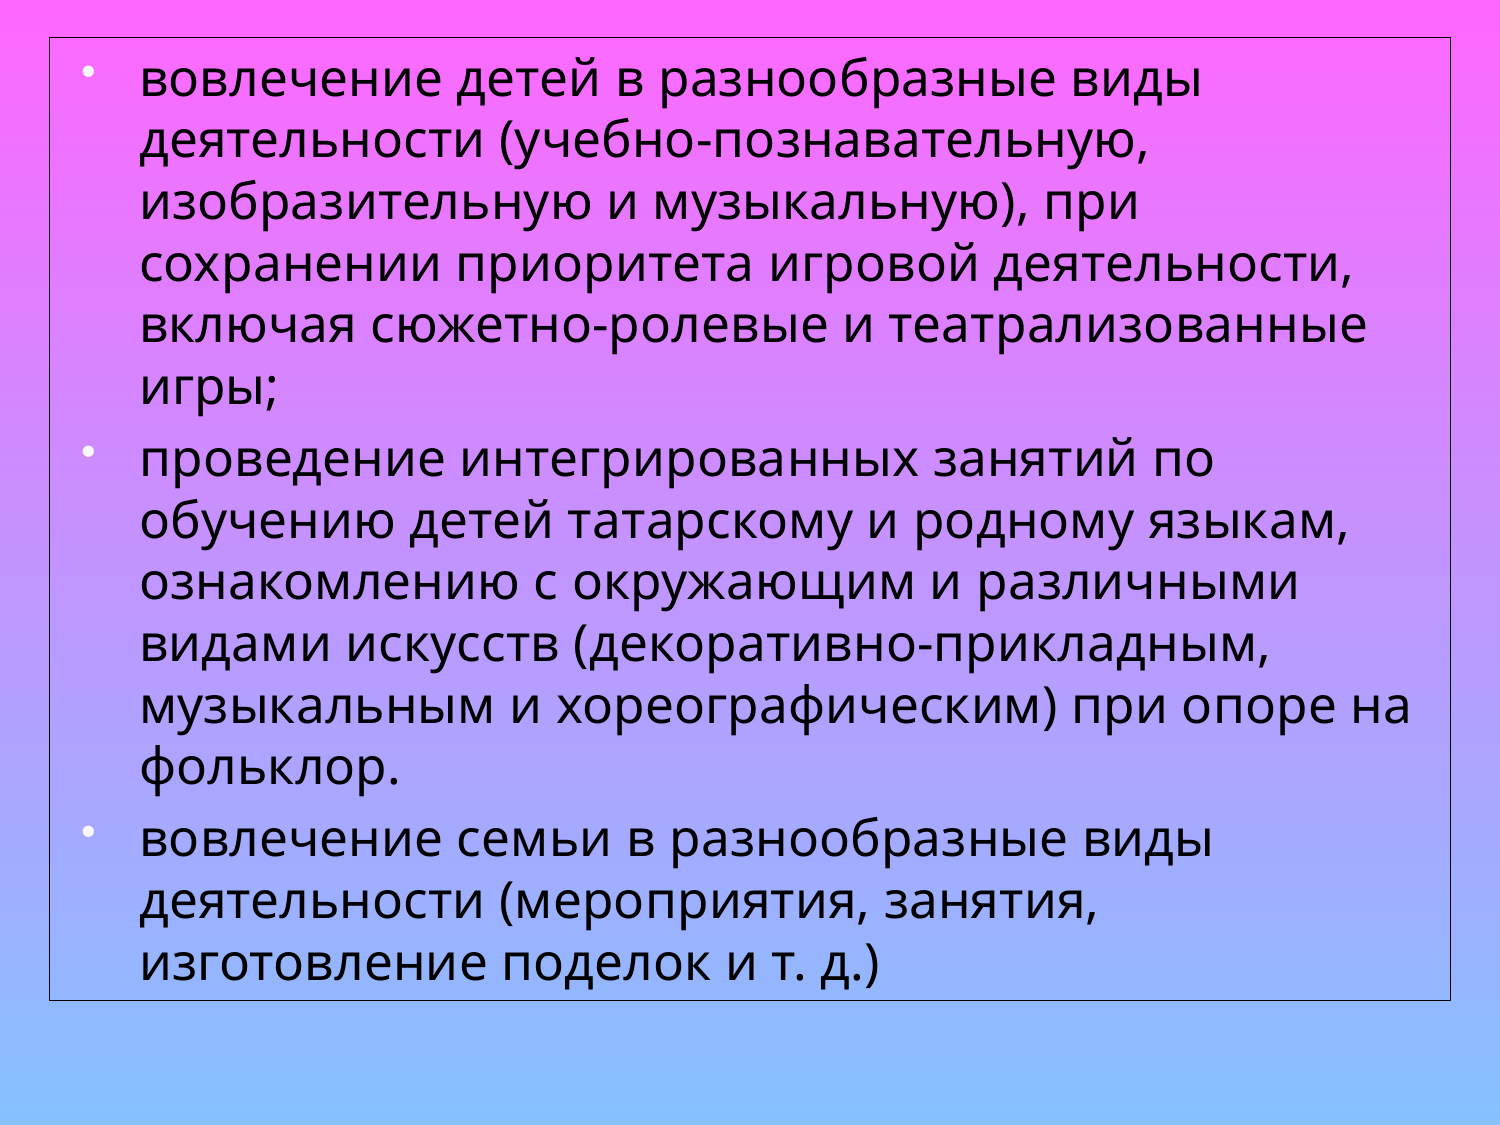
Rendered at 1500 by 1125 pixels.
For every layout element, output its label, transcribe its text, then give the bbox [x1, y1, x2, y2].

list вовлечение детей в разнообразные виды деятельности (учебно-познавательную, изобразительную и музыкальную), при сохранении приоритета игровой деятельности, включая сюжетно-ролевые и театрализованные игры; проведение интегрированных занятий по обучению детей татарскому и родному языкам, ознакомлению с окружающим и различными видами искусств (декоративно-прикладным, музыкальным и хореографическим) при опоре на фольклор. вовлечение семьи в разнообразные виды деятельности (мероприятия, занятия, изготовление поделок и т. д.) [49, 37, 1451, 1001]
